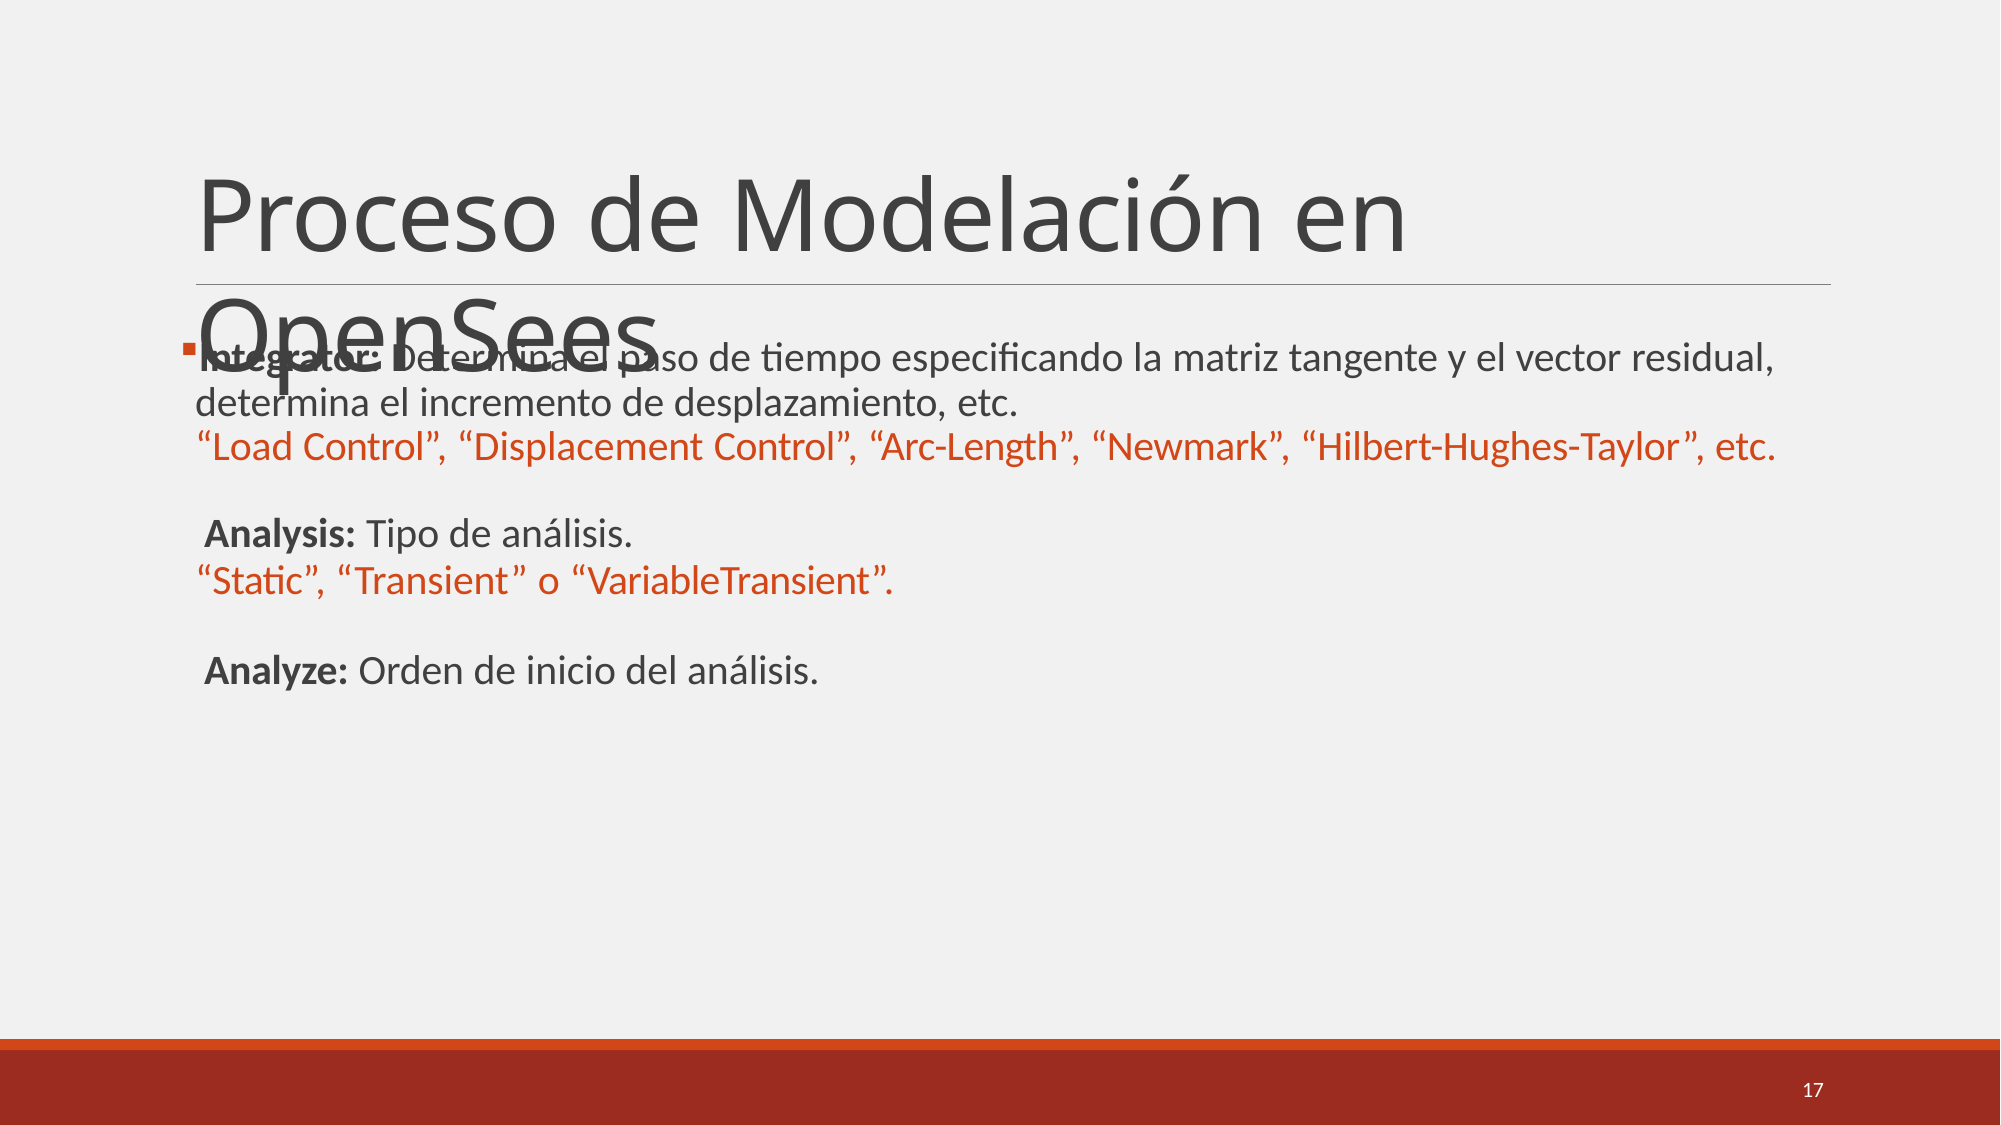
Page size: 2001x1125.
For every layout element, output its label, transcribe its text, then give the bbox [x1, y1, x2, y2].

text_box Integrator: Determina el paso de tiempo especificando la matriz tangente y el vector residual, determina el incremento de desplazamiento, etc. “Load Control”, “Displacement Control”, “Arc-Length”, “Newmark”, “Hilbert-Hughes-Taylor”, etc. Analysis: Tipo de análisis. “Static”, “Transient” o “VariableTransient”. Analyze: Orden de inicio del análisis. [177, 326, 1811, 693]
title Proceso de Modelación en OpenSees [192, 149, 1653, 326]
slide_number 17 [1795, 1077, 1831, 1125]
